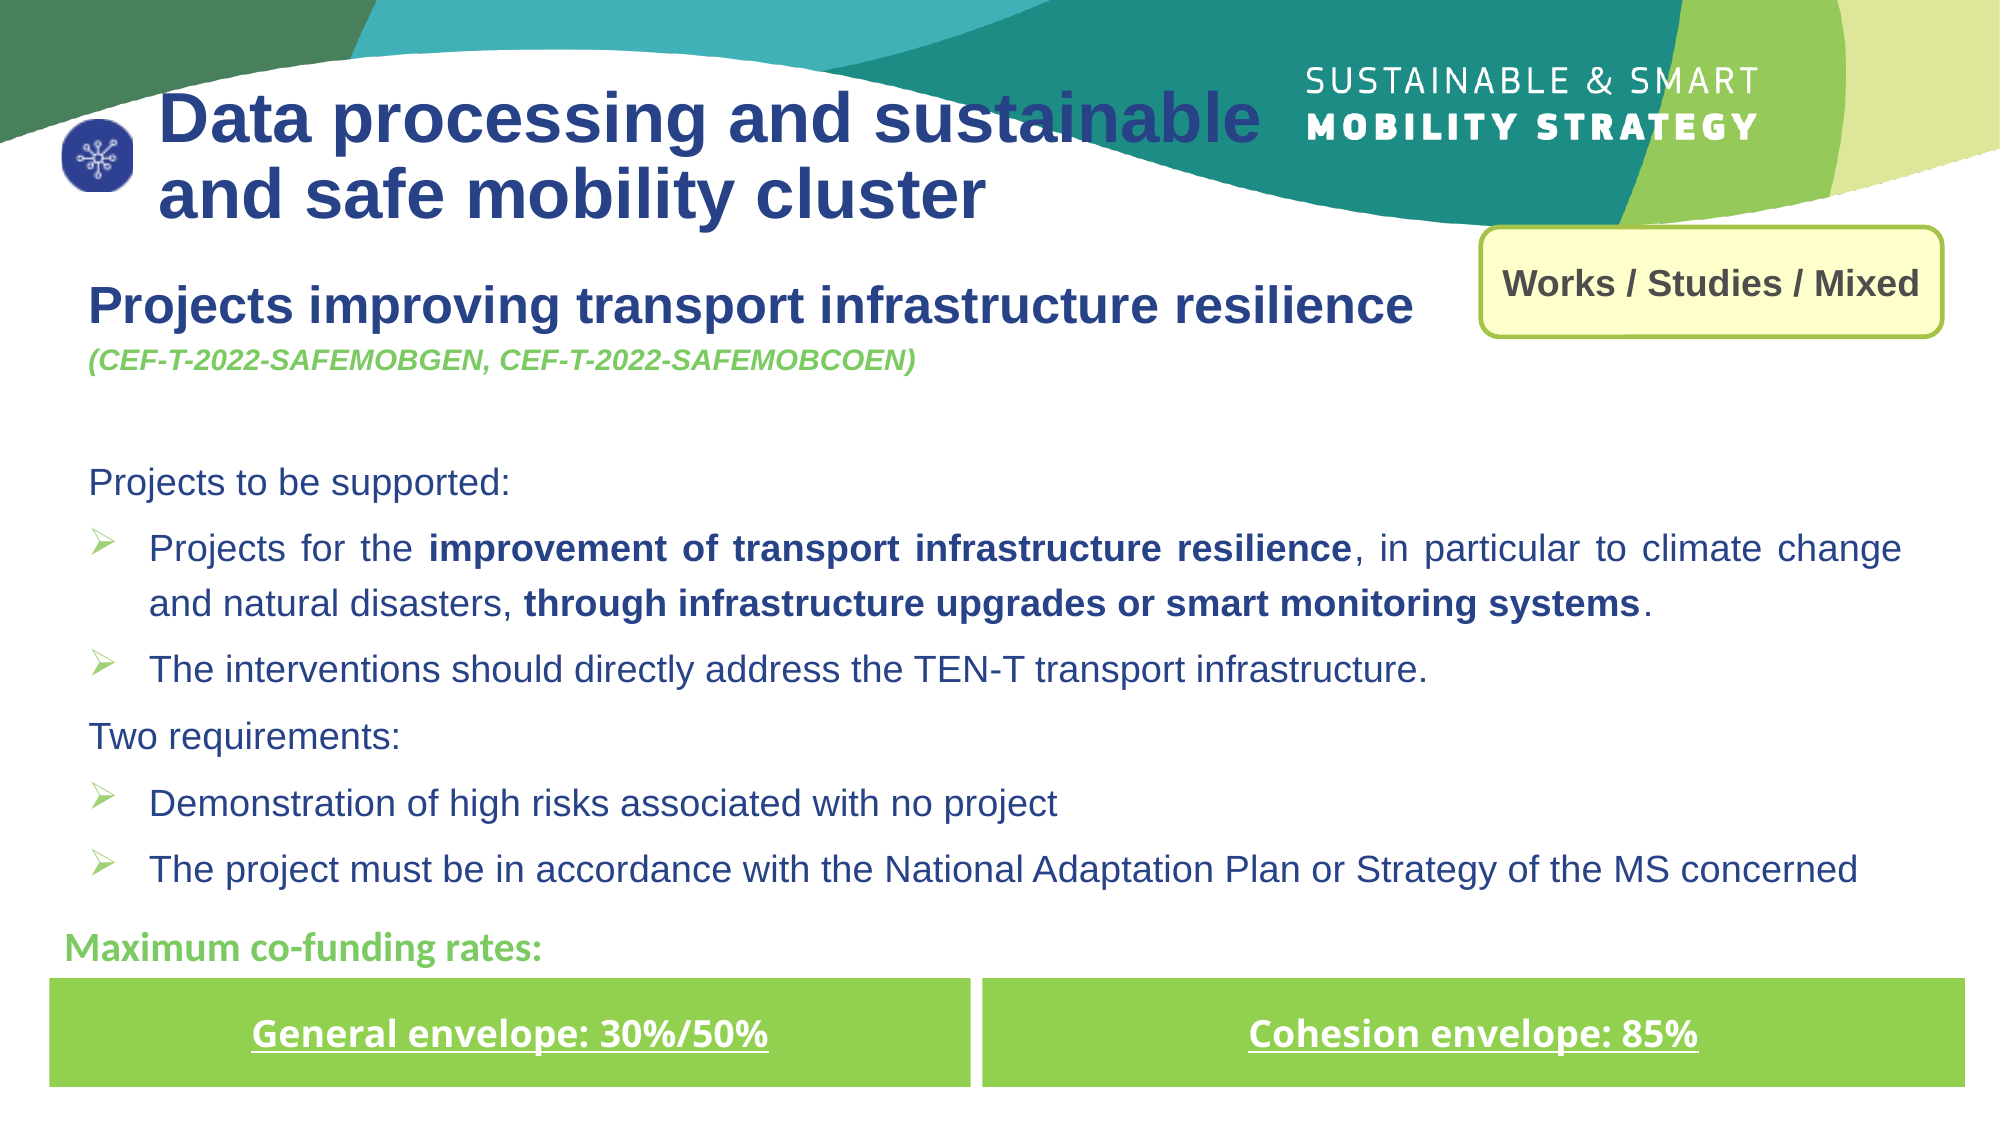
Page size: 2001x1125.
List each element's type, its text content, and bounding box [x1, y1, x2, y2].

text_box Maximum co-funding rates: [49, 912, 714, 977]
list Projects improving transport infrastructure resilience (CEF-T-2022-SAFEMOBGEN, CEF-T-2022-SAFEMOBCOEN) Projects to be supported: Projects for the improvement of transport infrastructure resilience, in particular to climate change and natural disasters, through infrastructure upgrades or smart monitoring systems. The interventions should directly address the TEN-T transport infrastructure. Two requirements: Demonstration of high risks associated with no project The project must be in accordance with the National Adaptation Plan or Strategy of the MS concerned [73, 251, 1919, 913]
title Data processing and sustainable and safe mobility cluster [143, 72, 1284, 239]
text_box General envelope: 30%/50% [49, 978, 971, 1087]
text_box Works / Studies / Mixed [1480, 226, 1943, 337]
picture [0, 0, 2000, 227]
text_box Cohesion envelope: 85% [982, 978, 1965, 1087]
